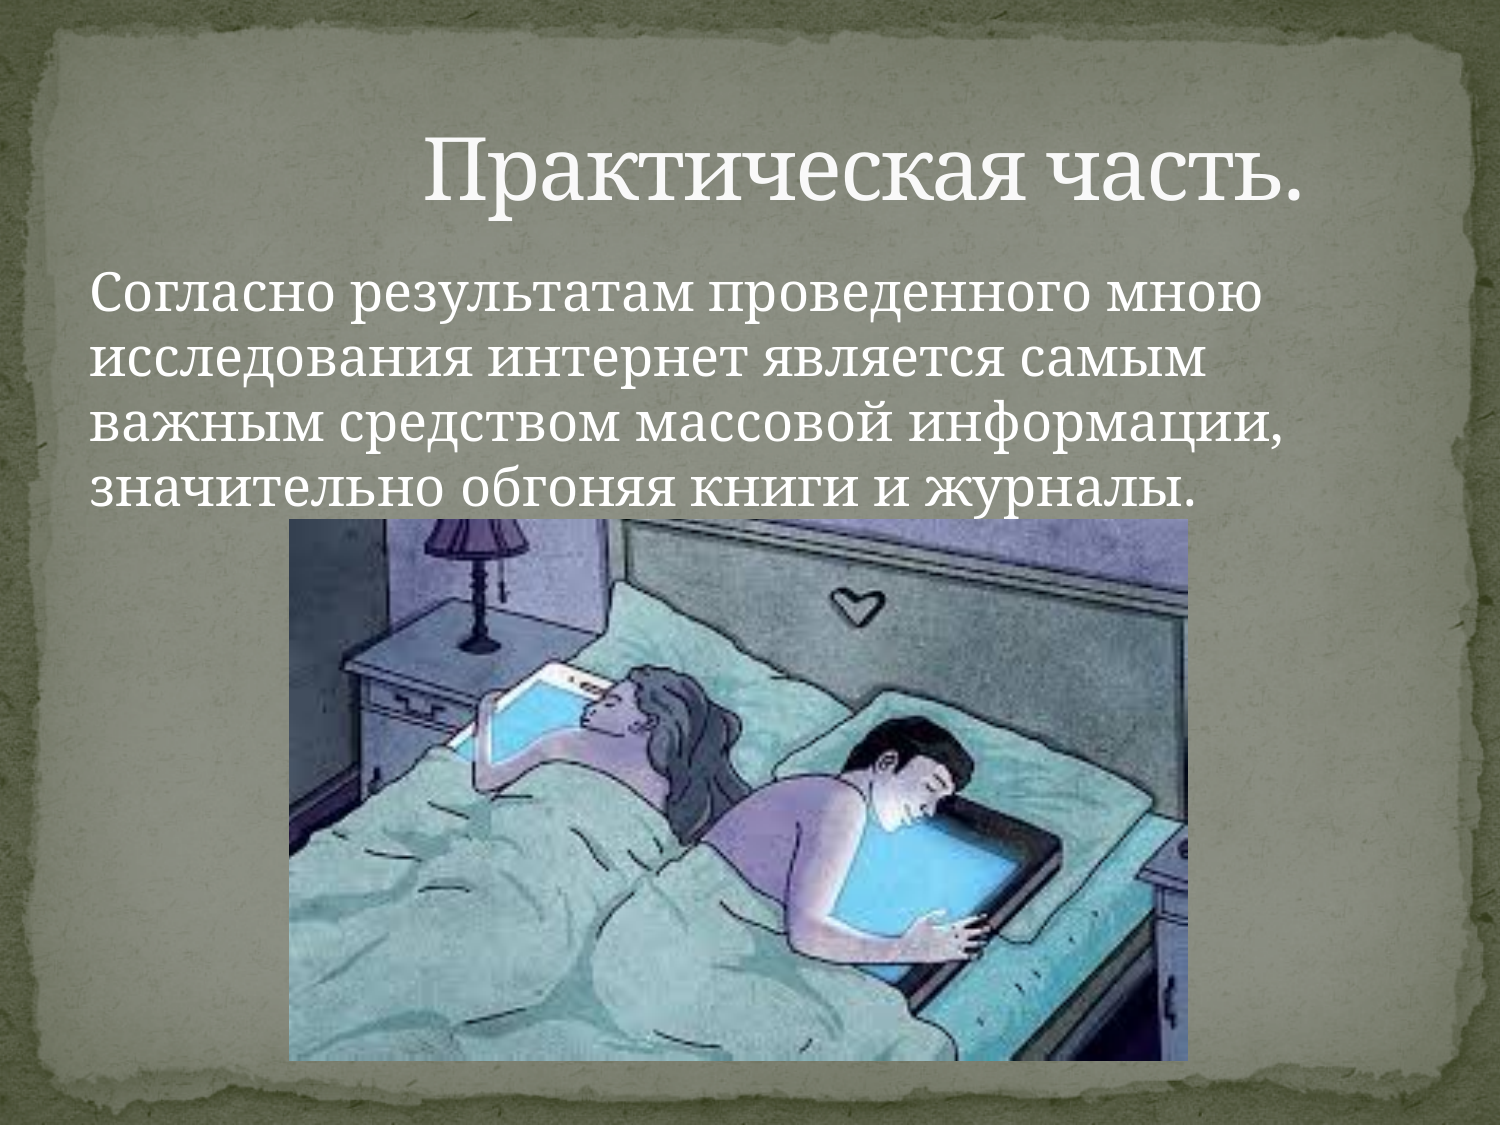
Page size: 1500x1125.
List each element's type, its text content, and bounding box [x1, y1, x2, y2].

title Практическая часть. [74, 24, 1425, 225]
list Согласно результатам проведенного мною исследования интернет является самым важным средством массовой информации, значительно обгоняя книги и журналы. [75, 249, 1425, 1000]
picture [289, 519, 1188, 1061]
